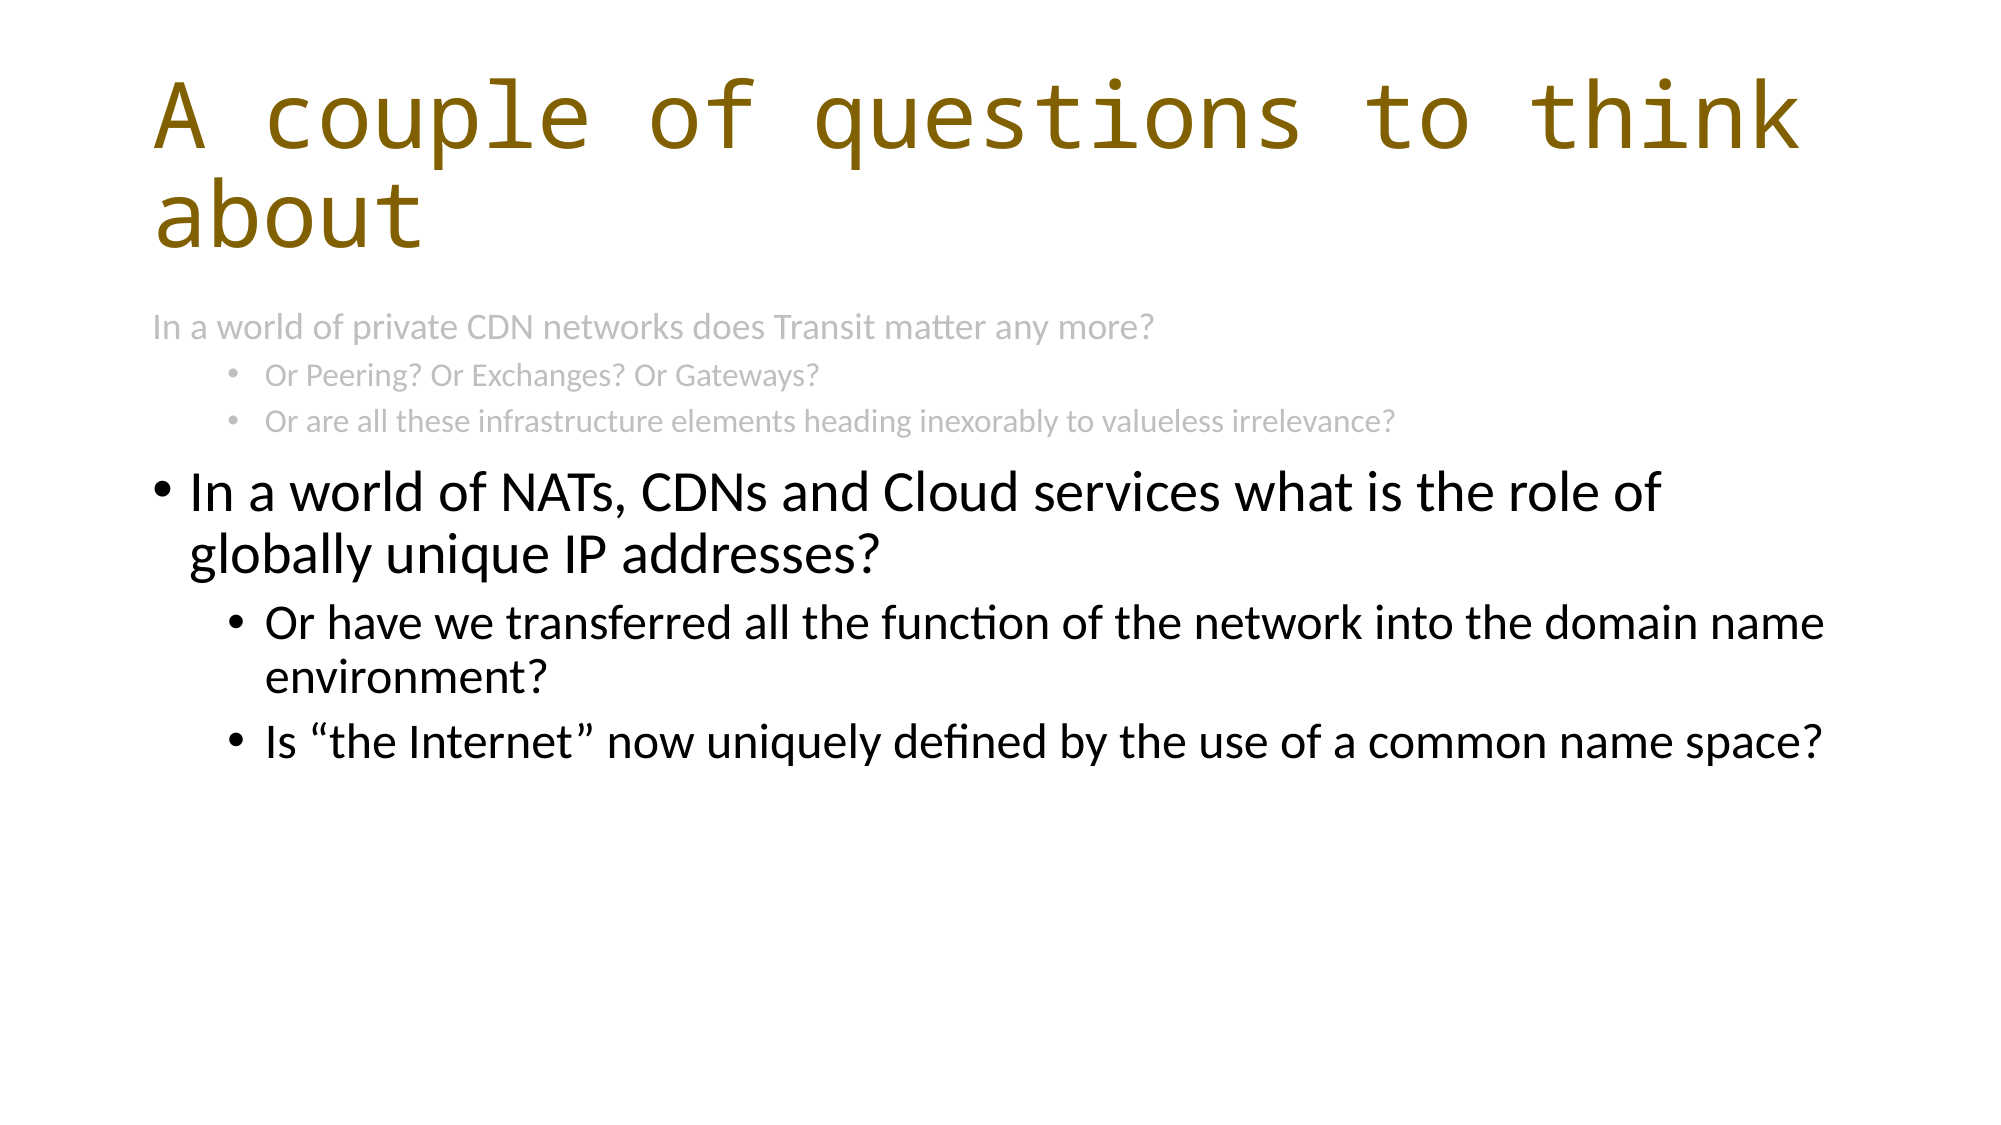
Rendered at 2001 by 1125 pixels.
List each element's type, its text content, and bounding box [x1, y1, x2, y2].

title A couple of questions to think about [137, 59, 1863, 278]
list In a world of private CDN networks does Transit matter any more? Or Peering? Or Exchanges? Or Gateways? Or are all these infrastructure elements heading inexorably to valueless irrelevance? In a world of NATs, CDNs and Cloud services what is the role of globally unique IP addresses? Or have we transferred all the function of the network into the domain name environment? Is “the Internet” now uniquely defined by the use of a common name space? [137, 299, 1863, 1014]
